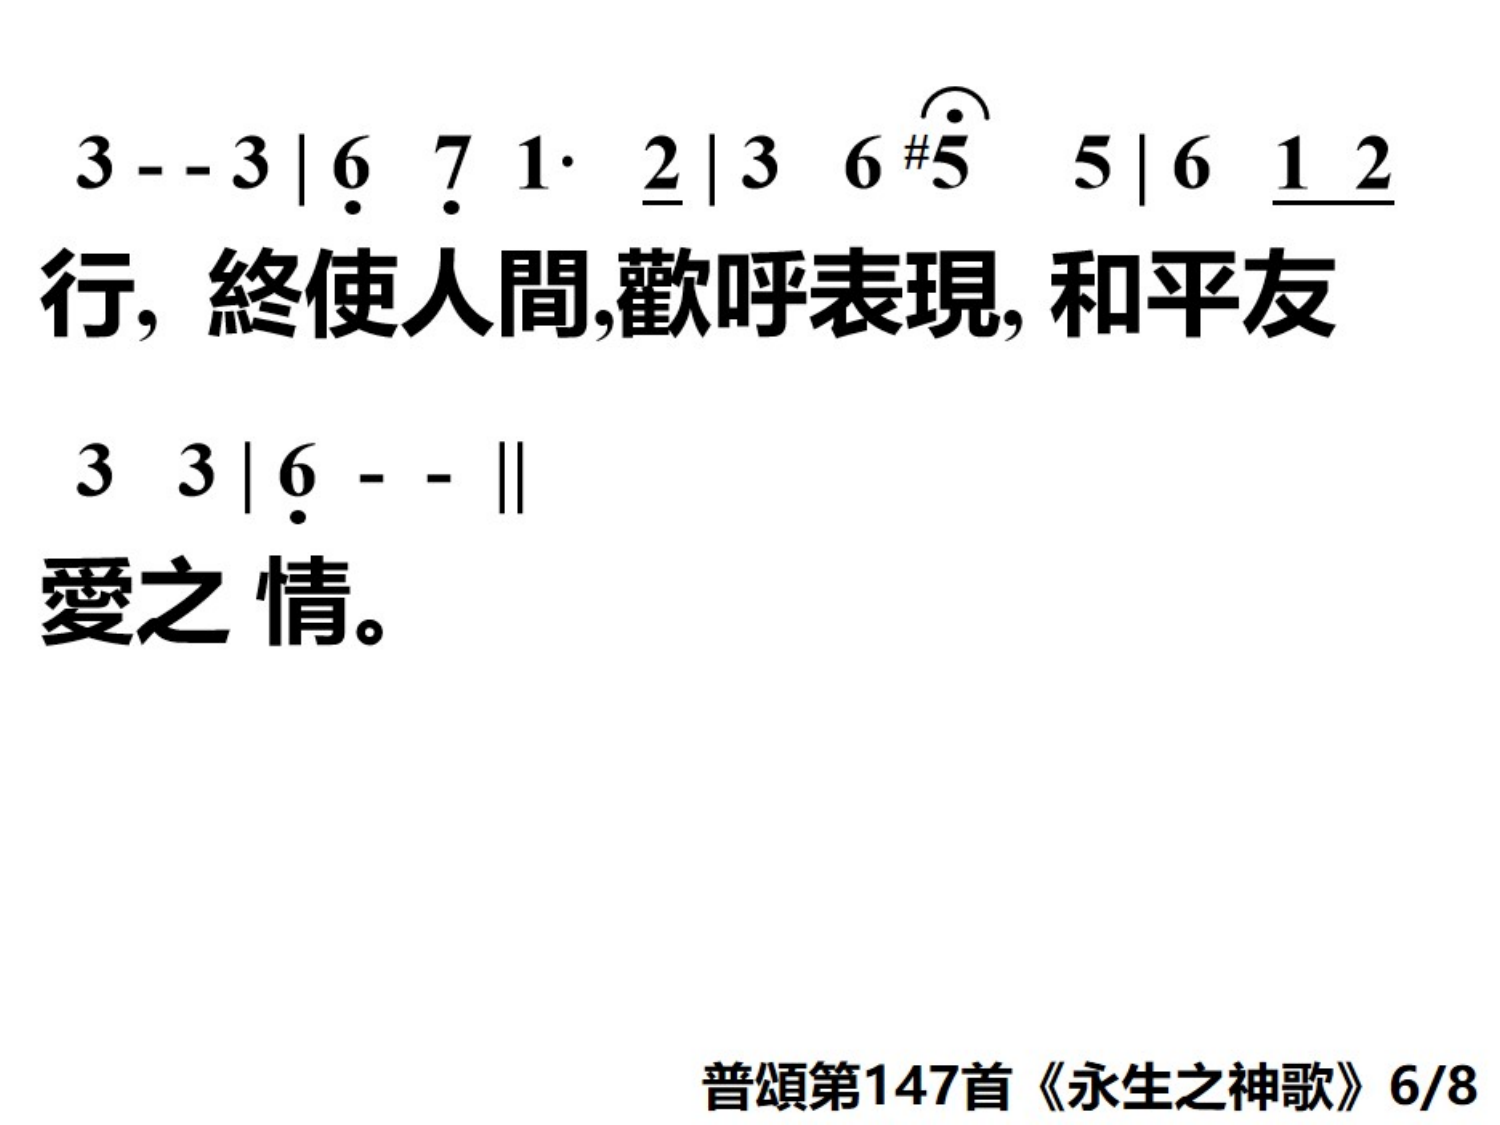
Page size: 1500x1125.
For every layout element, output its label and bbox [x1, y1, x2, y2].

list [0, 0, 1500, 1125]
